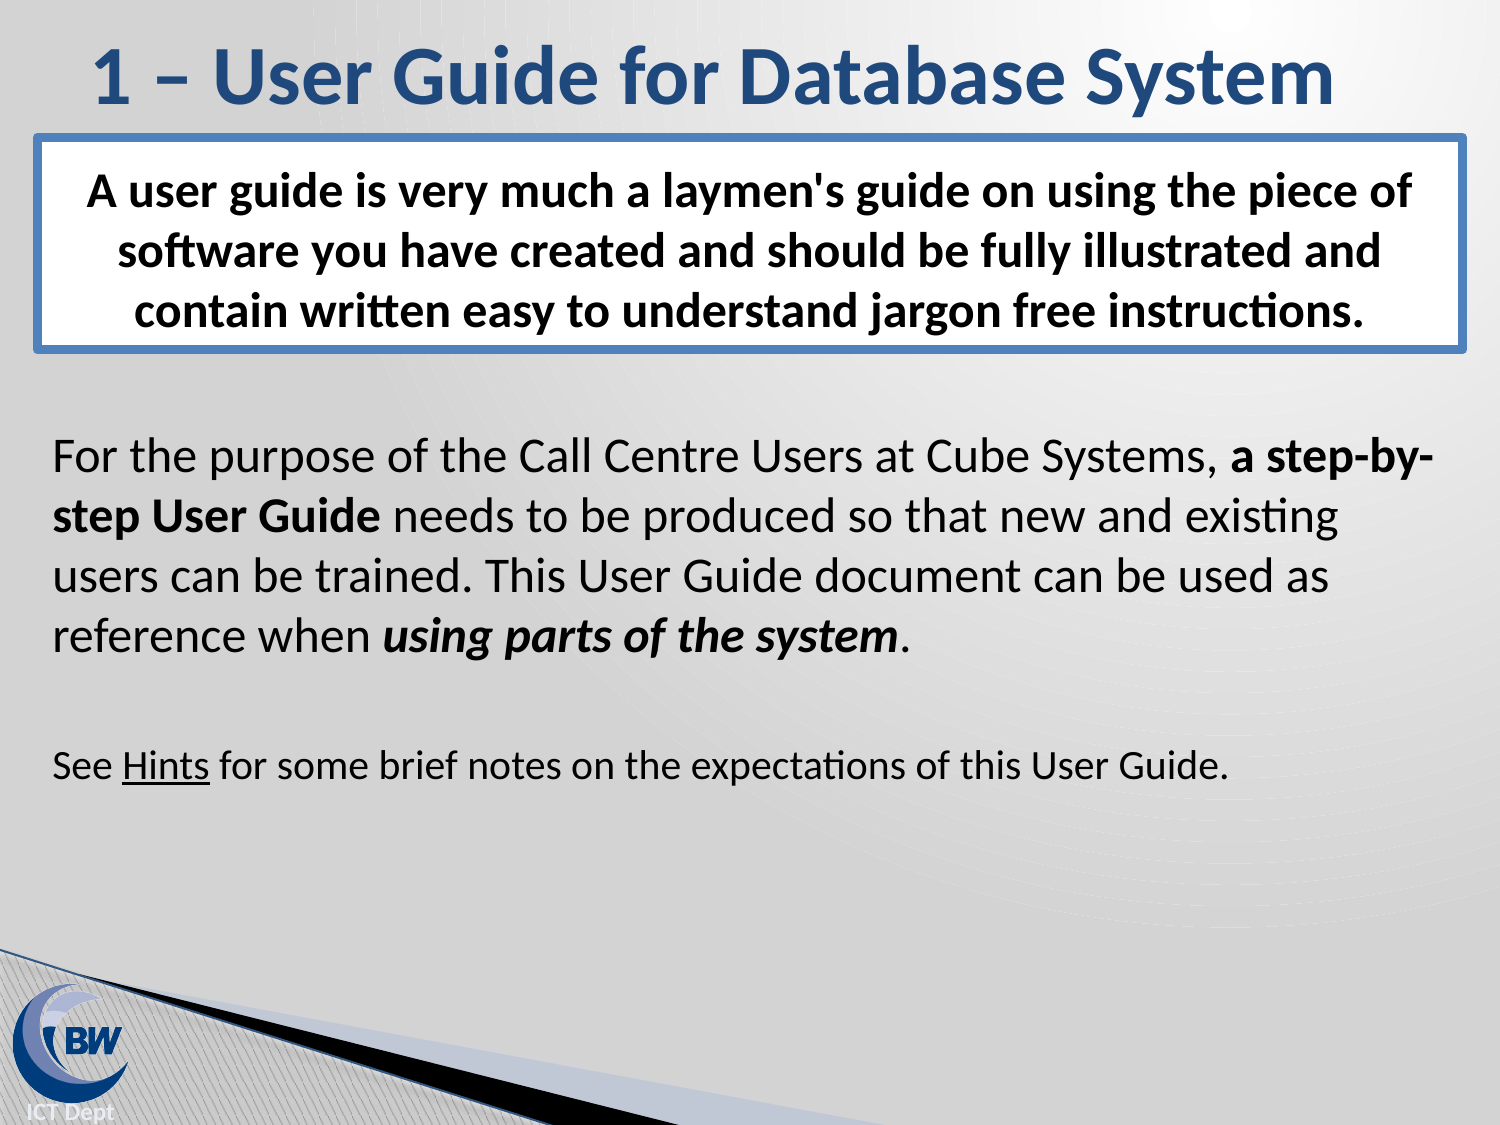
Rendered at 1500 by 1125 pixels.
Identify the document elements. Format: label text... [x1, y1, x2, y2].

text_box [33, 133, 1467, 354]
title 1 – User Guide for Database System [75, 12, 1425, 130]
list A user guide is very much a laymen's guide on using the piece of software you have created and should be fully illustrated and contain written easy to understand jargon free instructions. For the purpose of the Call Centre Users at Cube Systems, a step-by-step User Guide needs to be produced so that new and existing users can be trained. This User Guide document can be used as reference when using parts of the system. See Hints for some brief notes on the expectations of this User Guide. [37, 149, 1463, 900]
picture [0, 972, 141, 1114]
